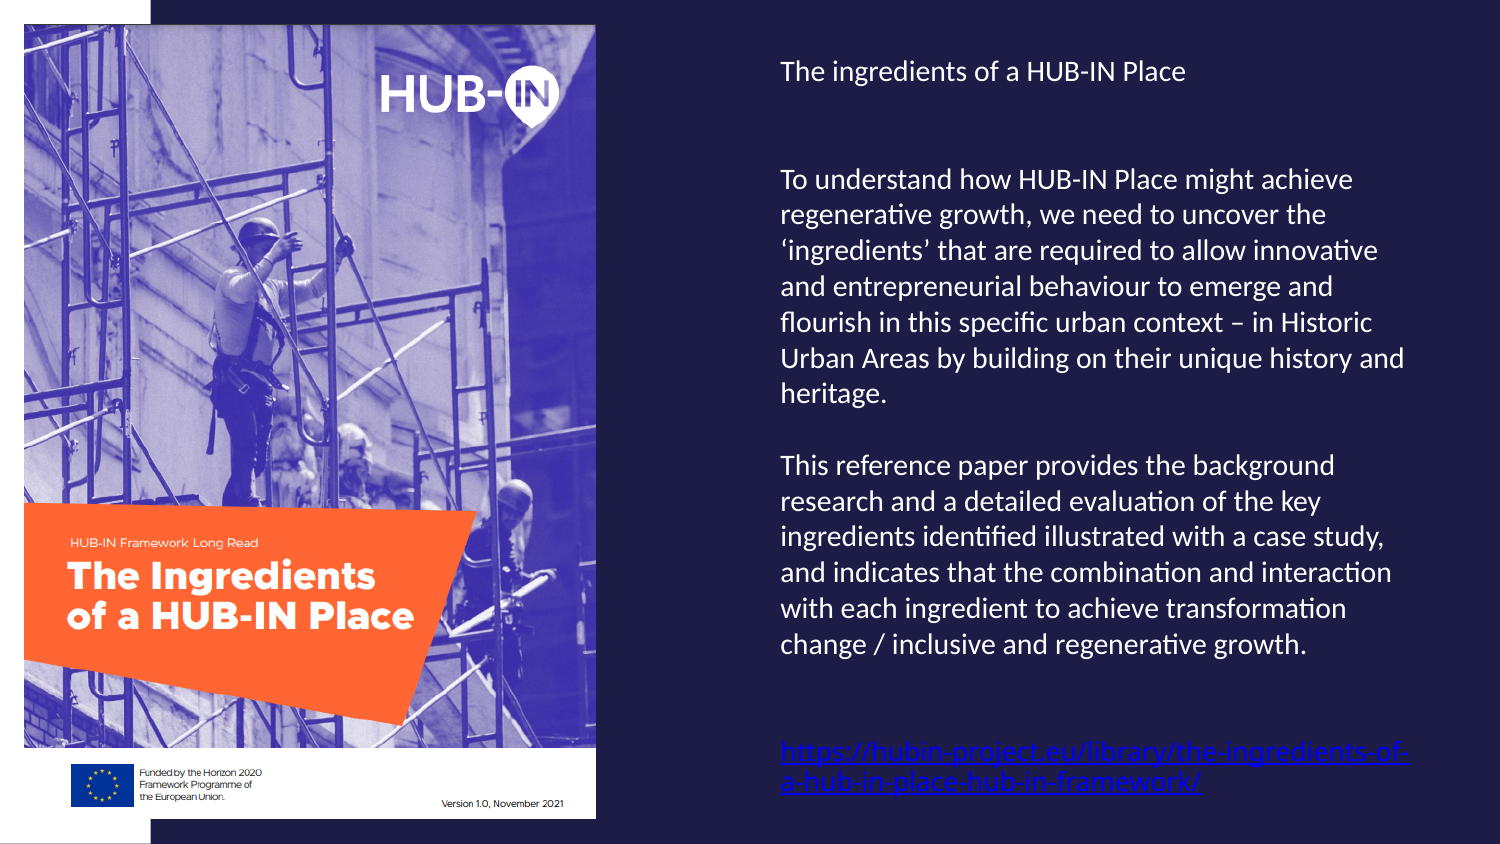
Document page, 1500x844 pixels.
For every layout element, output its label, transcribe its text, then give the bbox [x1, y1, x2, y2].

list The ingredients of a HUB-IN Place To understand how HUB-IN Place might achieve regenerative growth, we need to uncover the ‘ingredients’ that are required to allow innovative and entrepreneurial behaviour to emerge and flourish in this specific urban context – in Historic Urban Areas by building on their unique history and heritage. This reference paper provides the background research and a detailed evaluation of the key ingredients identified illustrated with a case study, and indicates that the combination and interaction with each ingredient to achieve transformation change / inclusive and regenerative growth. https://hubin-project.eu/library/the-ingredients-of-a-hub-in-place-hub-in-framework/ [765, 44, 1428, 786]
picture [24, 24, 597, 819]
